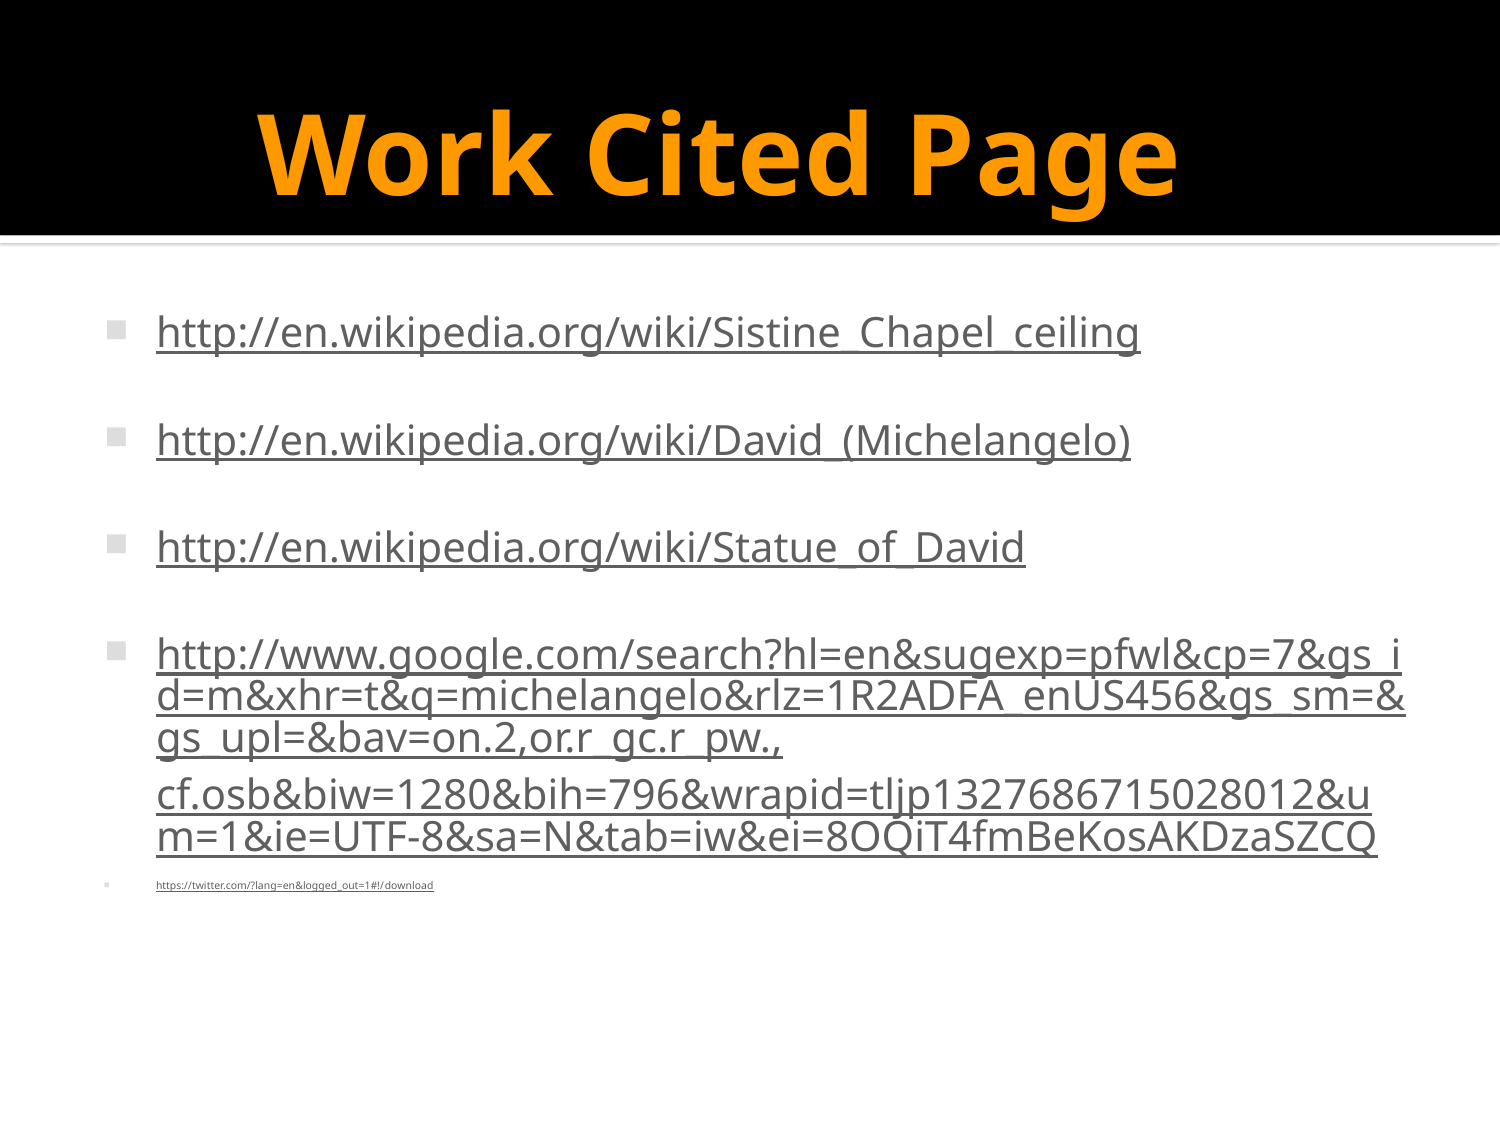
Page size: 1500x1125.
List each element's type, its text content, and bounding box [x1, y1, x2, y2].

text_box Work Cited Page [242, 74, 1197, 225]
list http://en.wikipedia.org/wiki/Sistine_Chapel_ceiling http://en.wikipedia.org/wiki/David_(Michelangelo) http://en.wikipedia.org/wiki/Statue_of_David http://www.google.com/search?hl=en&sugexp=pfwl&cp=7&gs_id=m&xhr=t&q=michelangelo&rlz=1R2ADFA_enUS456&gs_sm=&gs_upl=&bav=on.2,or.r_gc.r_pw.,cf.osb&biw=1280&bih=796&wrapid=tljp1327686715028012&um=1&ie=UTF-8&sa=N&tab=iw&ei=8OQiT4fmBeKosAKDzaSZCQ https://twitter.com/?lang=en&logged_out=1#!/download [75, 291, 1425, 1050]
